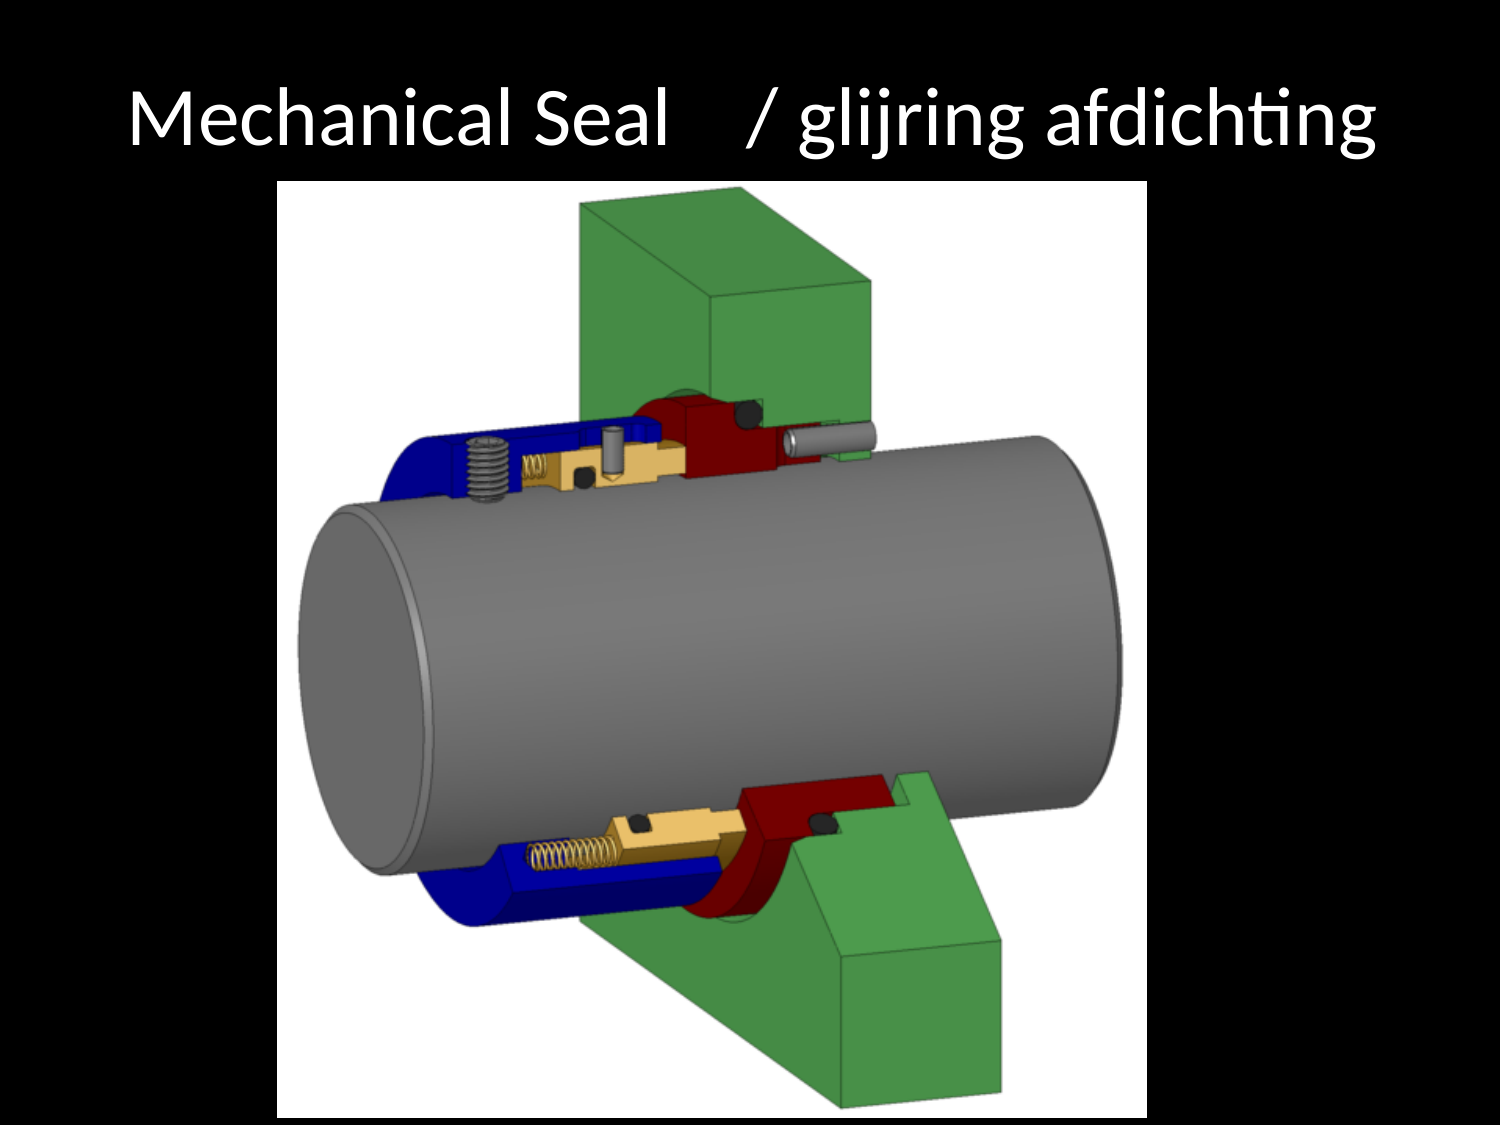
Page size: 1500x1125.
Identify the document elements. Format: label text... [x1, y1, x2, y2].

picture [277, 181, 1147, 1118]
text_box Mechanical Seal / glijring afdichting [112, 54, 1435, 170]
